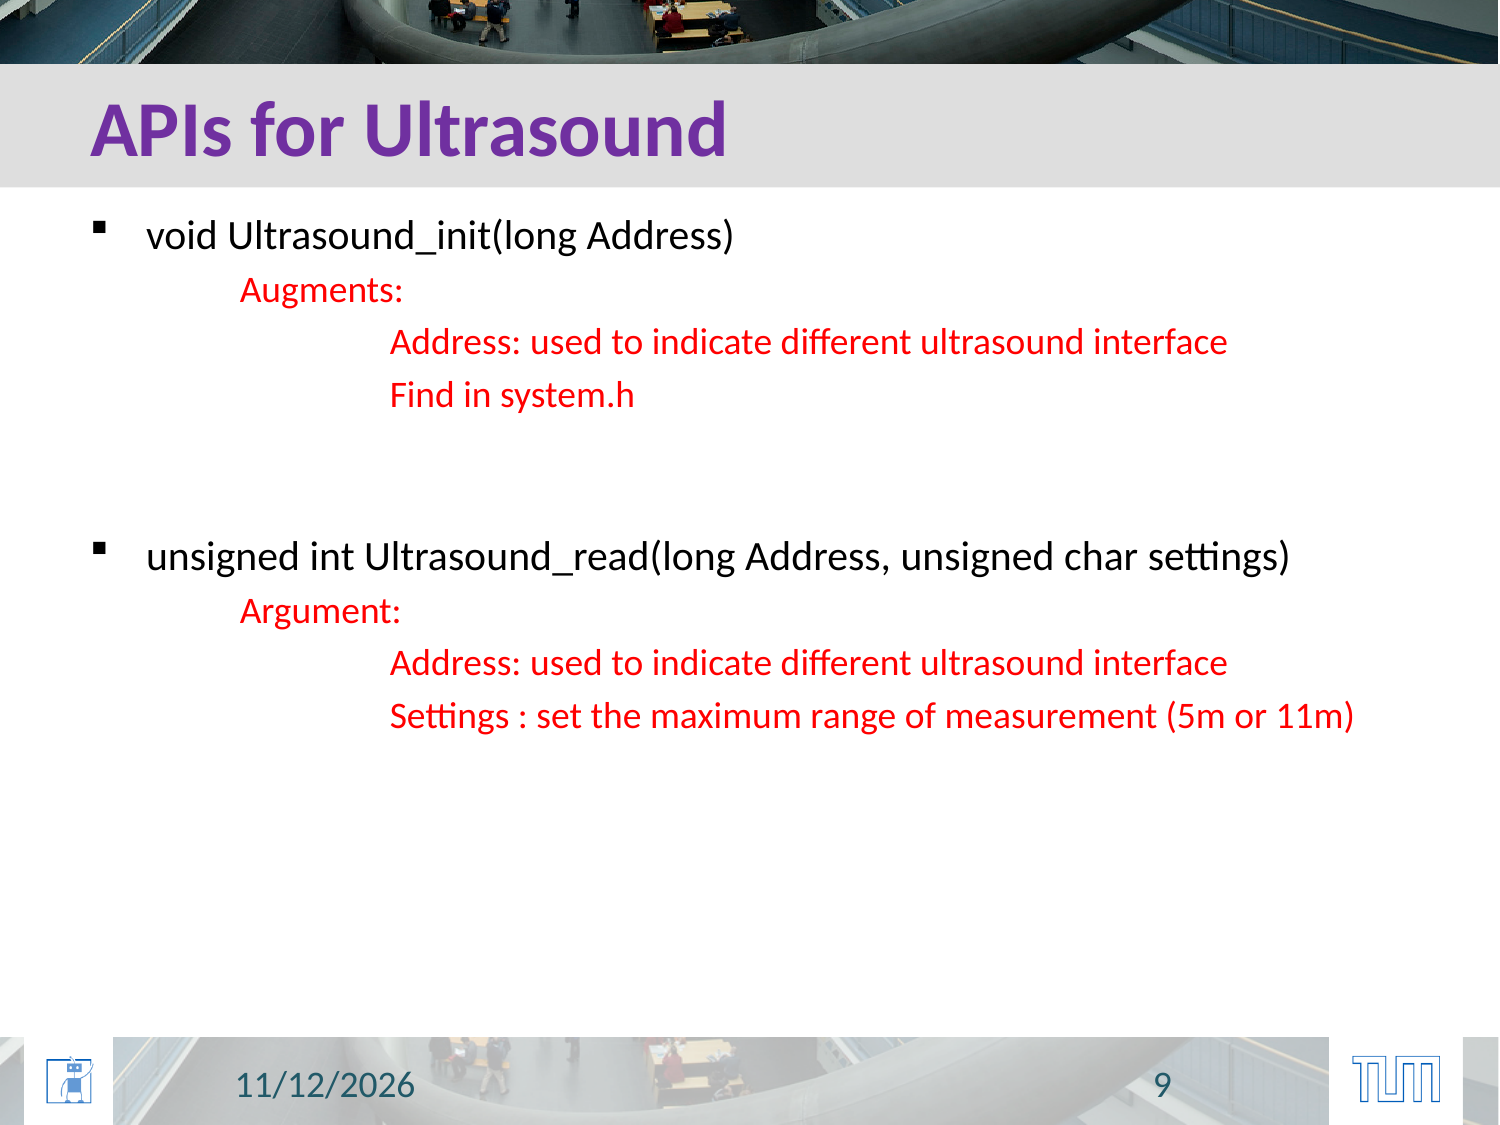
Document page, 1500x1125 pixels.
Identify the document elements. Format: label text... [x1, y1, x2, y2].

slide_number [162, 1052, 488, 1113]
slide_number 9 [1012, 1052, 1313, 1113]
picture [0, 1032, 1500, 1125]
picture [0, 0, 1500, 64]
list void Ultrasound_init(long Address) Augments: Address: used to indicate different ultrasound interface Find in system.h unsigned int Ultrasound_read(long Address, unsigned char settings) Argument: Address: used to indicate different ultrasound interface Settings : set the maximum range of measurement (5m or 11m) [75, 200, 1425, 1025]
title APIs for Ultrasound [75, 62, 1425, 188]
